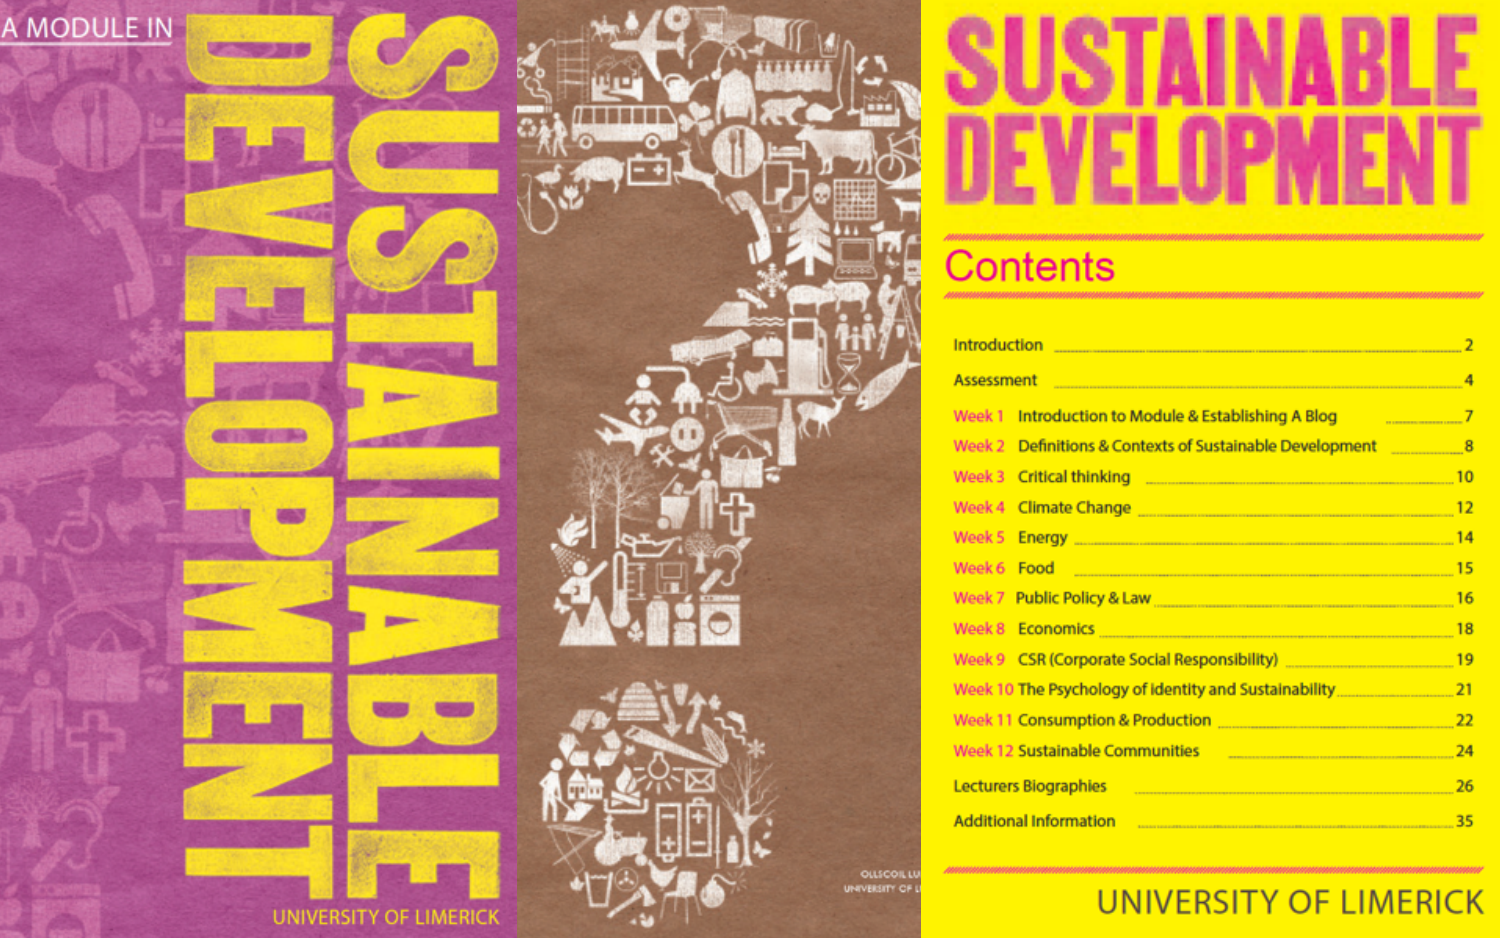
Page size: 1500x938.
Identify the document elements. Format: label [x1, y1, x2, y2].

picture [517, 0, 1500, 938]
list [0, 0, 517, 938]
